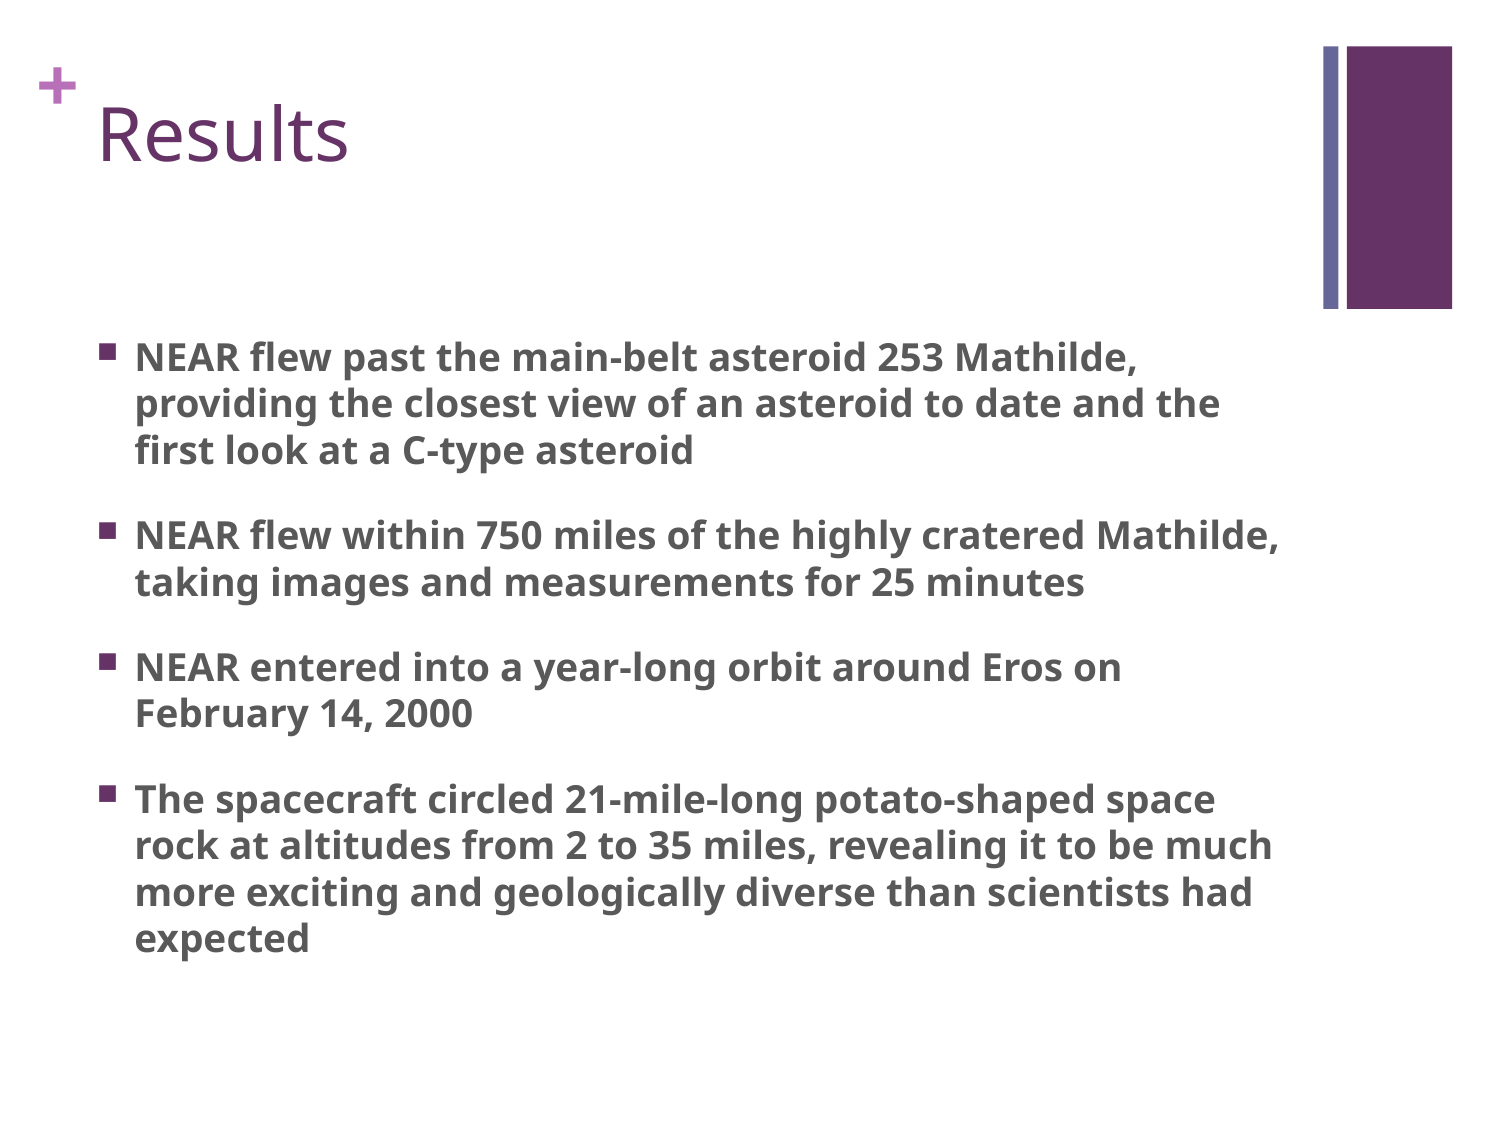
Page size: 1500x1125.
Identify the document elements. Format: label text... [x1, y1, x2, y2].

title Results [81, 79, 1322, 263]
list NEAR flew past the main-belt asteroid 253 Mathilde, providing the closest view of an asteroid to date and the first look at a C-type asteroid NEAR flew within 750 miles of the highly cratered Mathilde, taking images and measurements for 25 minutes NEAR entered into a year-long orbit around Eros on February 14, 2000 The spacecraft circled 21-mile-long potato-shaped space rock at altitudes from 2 to 35 miles, revealing it to be much more exciting and geologically diverse than scientists had expected [81, 324, 1322, 1005]
